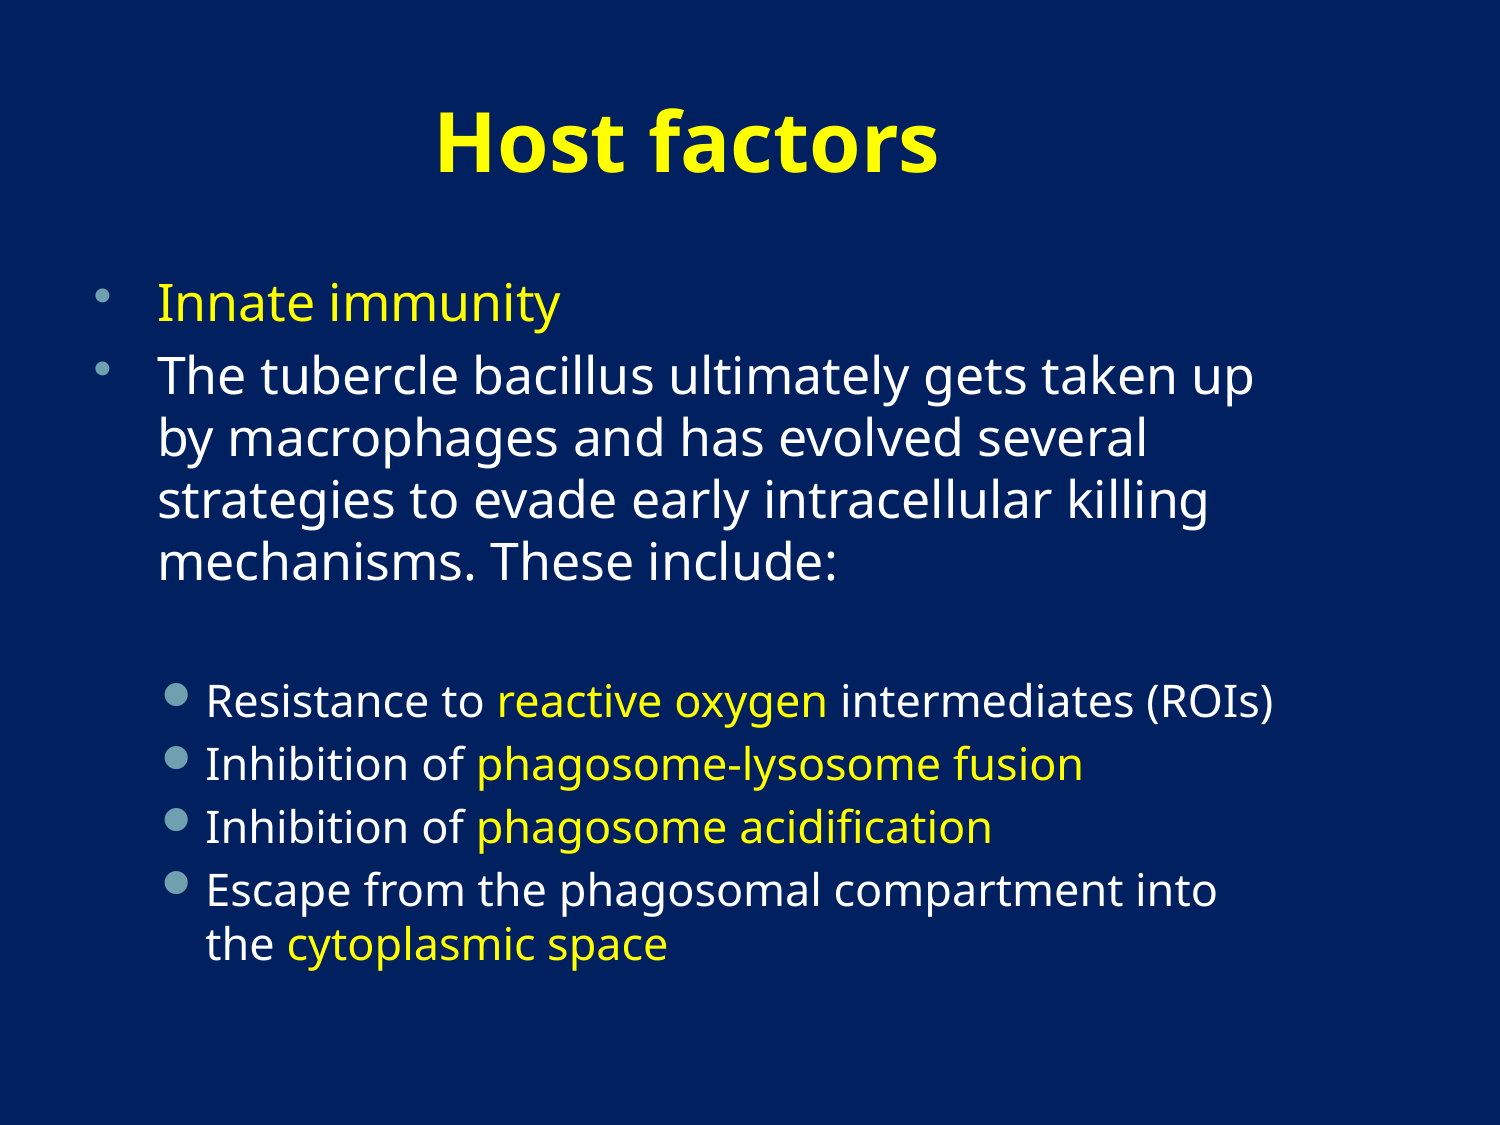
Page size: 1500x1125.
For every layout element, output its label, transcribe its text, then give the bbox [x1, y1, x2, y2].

list Innate immunity The tubercle bacillus ultimately gets taken up by macrophages and has evolved several strategies to evade early intracellular killing mechanisms. These include: Resistance to reactive oxygen intermediates (ROIs) Inhibition of phagosome-lysosome fusion Inhibition of phagosome acidification Escape from the phagosomal compartment into the cytoplasmic space [75, 262, 1300, 1005]
title Host factors [75, 45, 1300, 233]
